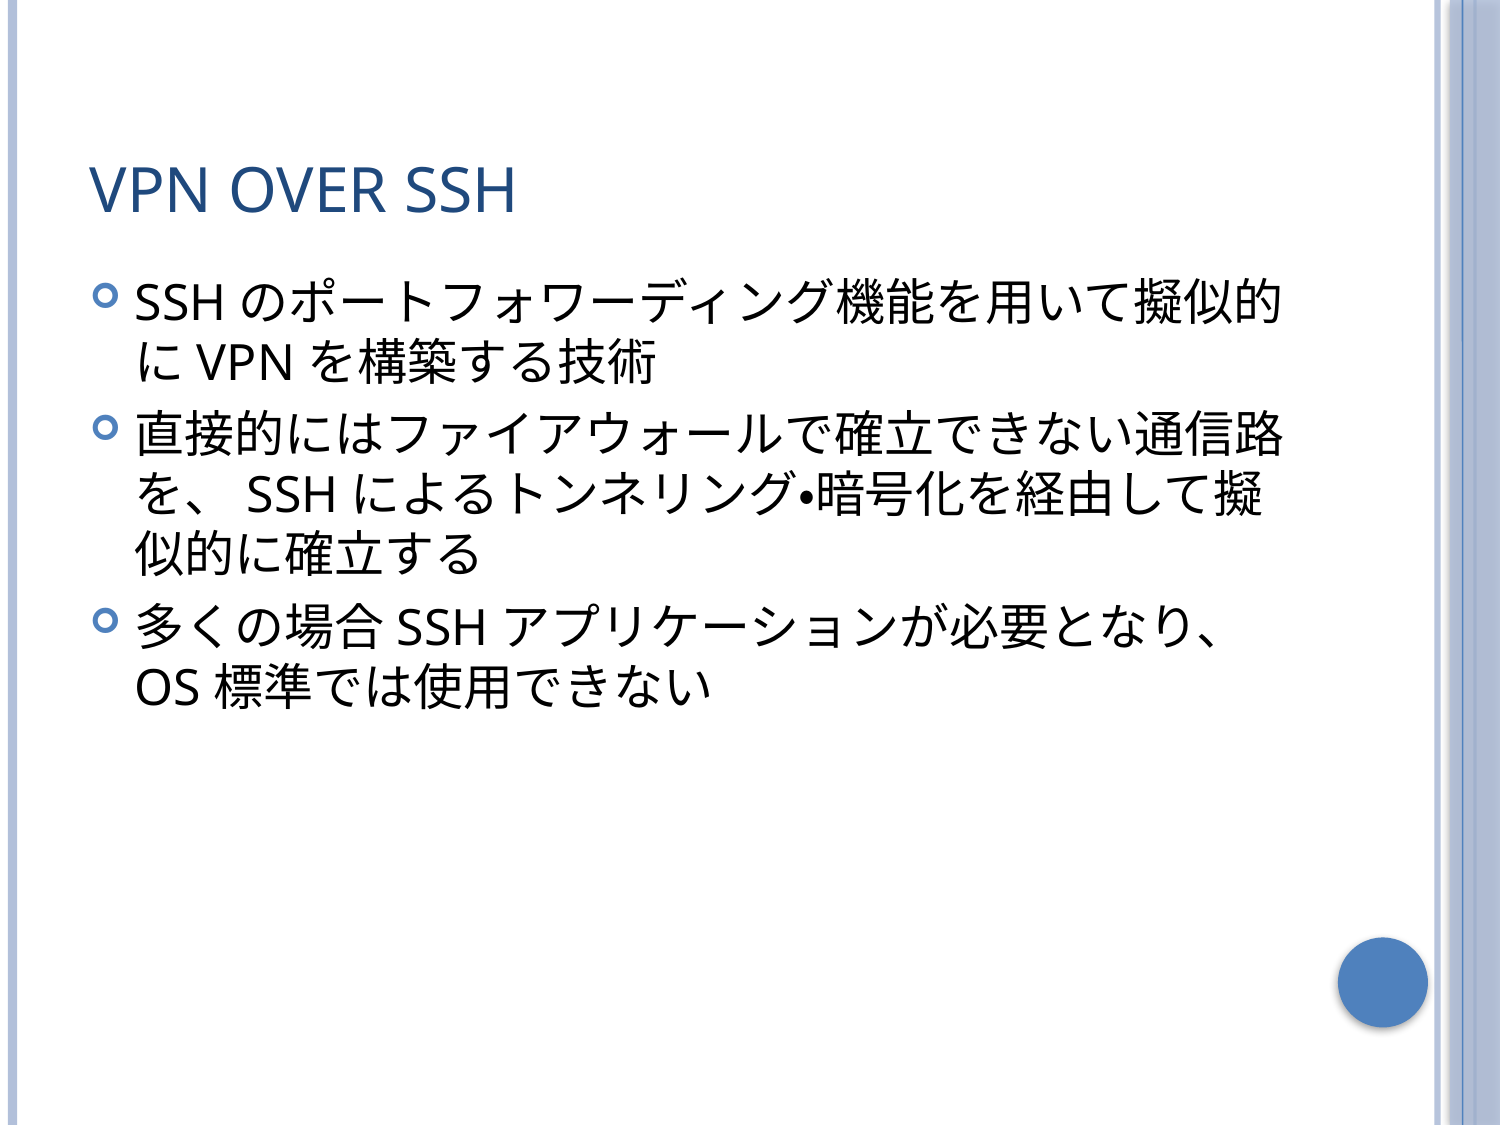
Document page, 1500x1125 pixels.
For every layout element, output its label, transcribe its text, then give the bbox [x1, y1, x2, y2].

title VPN over SSH [75, 45, 1300, 233]
list SSHのポートフォワーディング機能を用いて擬似的にVPNを構築する技術 直接的にはファイアウォールで確立できない通信路を、SSHによるトンネリング・暗号化を経由して擬似的に確立する 多くの場合SSHアプリケーションが必要となり、OS標準では使用できない [75, 262, 1300, 1062]
